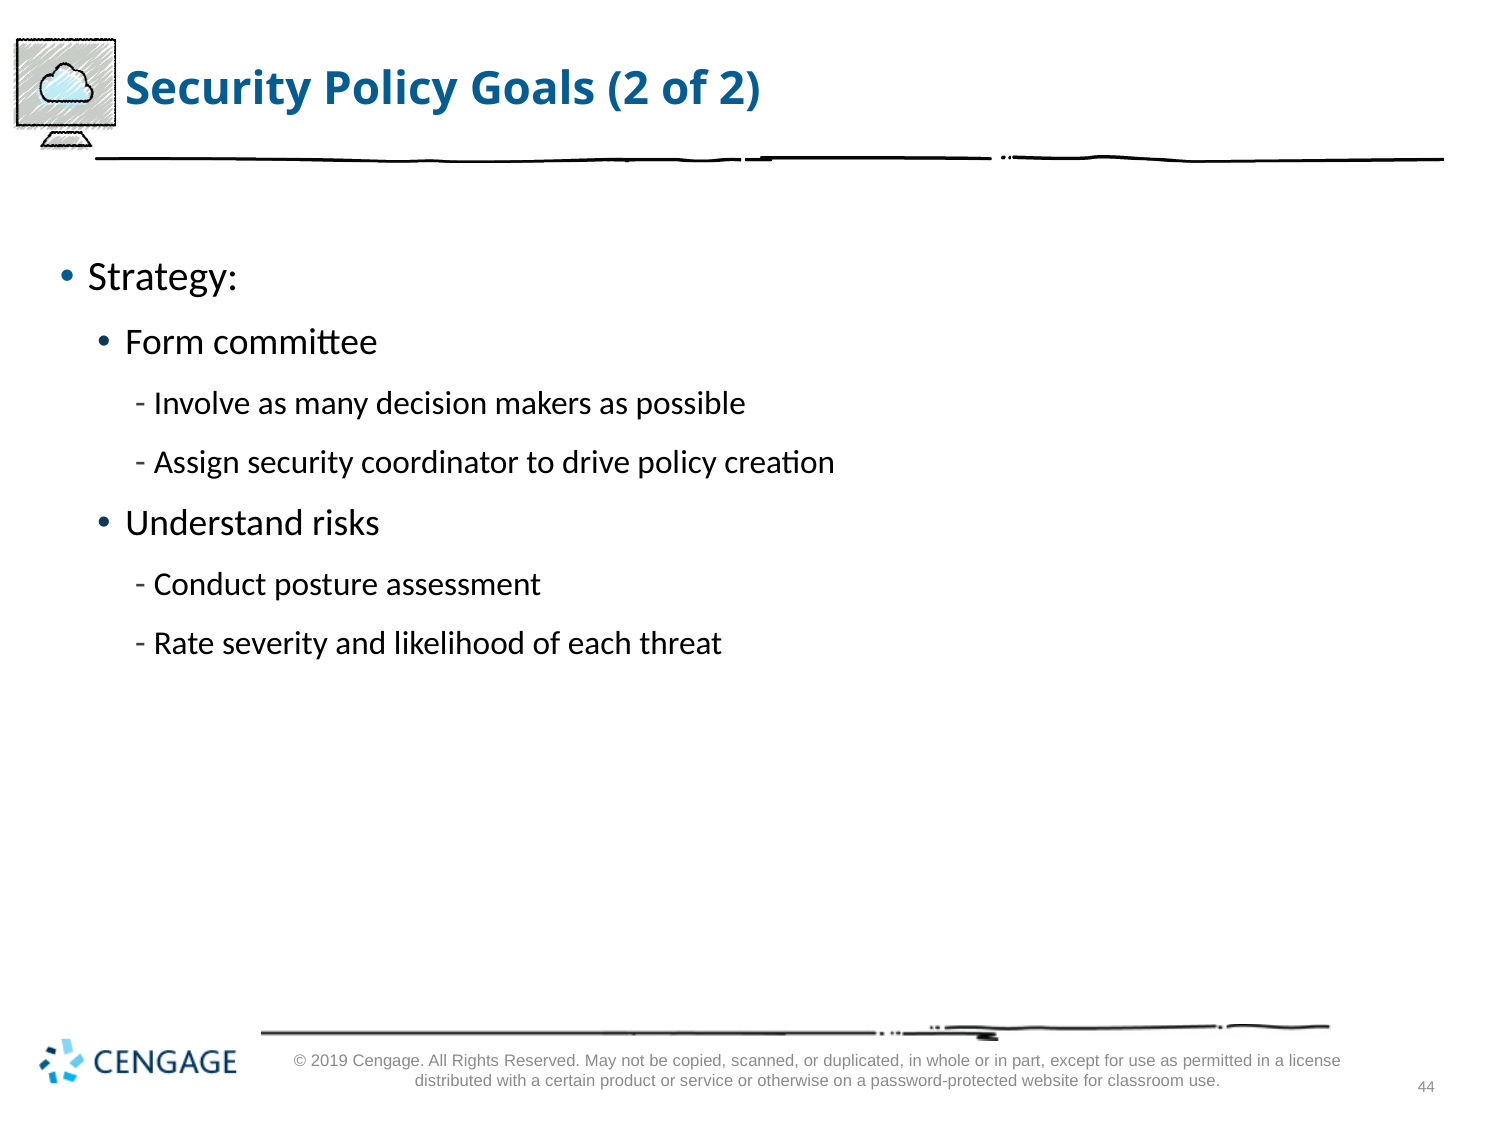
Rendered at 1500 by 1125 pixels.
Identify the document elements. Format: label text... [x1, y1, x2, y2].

picture [19, 1025, 249, 1096]
list Strategy: Form committee Involve as many decision makers as possible Assign security coordinator to drive policy creation Understand risks Conduct posture assessment Rate severity and likelihood of each threat [59, 252, 1441, 667]
picture [95, 155, 1444, 163]
title Security Policy Goals (2 of 2) [125, 66, 1442, 116]
picture [261, 1024, 1331, 1041]
picture [13, 36, 117, 151]
footer © 2019 Cengage. All Rights Reserved. May not be copied, scanned, or duplicated, in whole or in part, except for use as permitted in a license distributed with a certain product or service or otherwise on a password-protected website for classroom use. [262, 1050, 1375, 1091]
